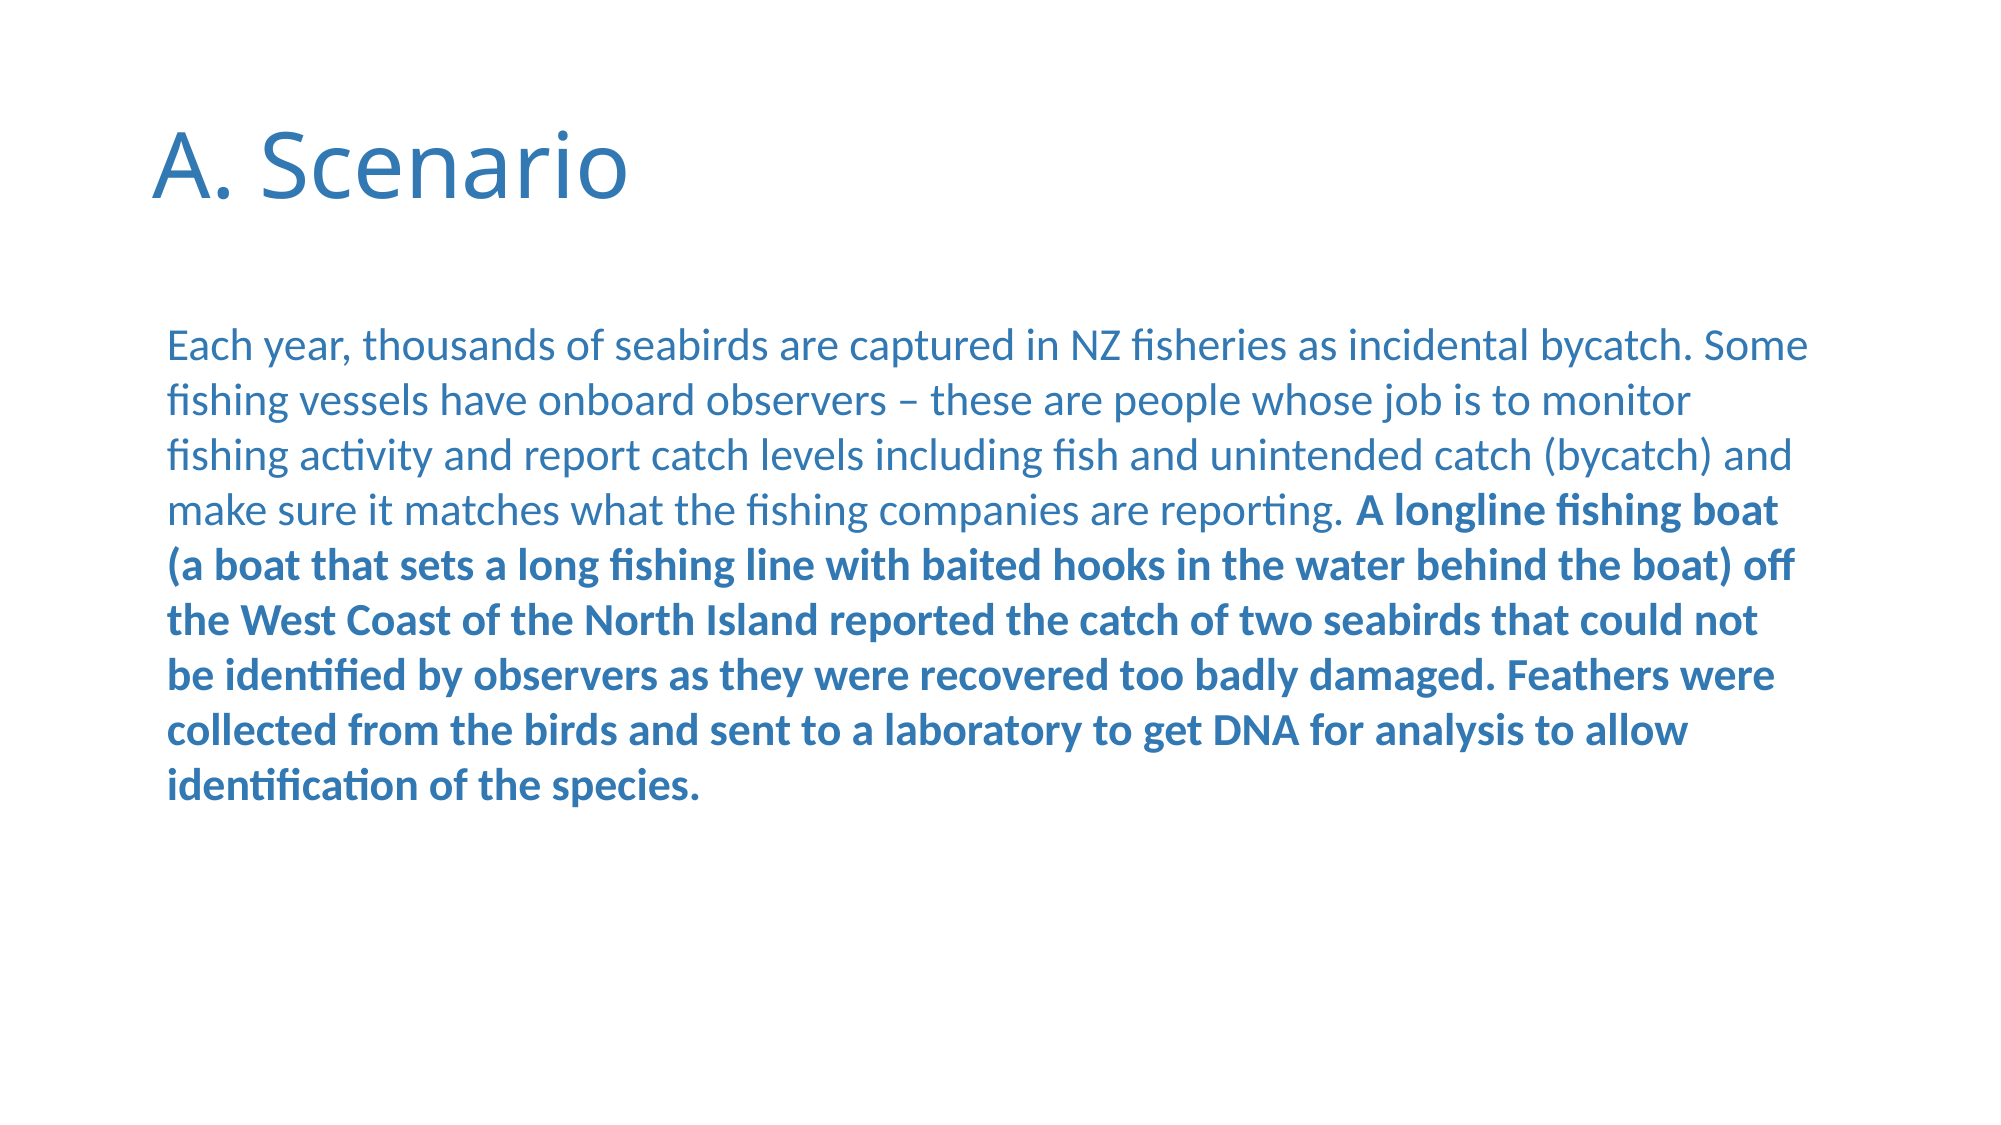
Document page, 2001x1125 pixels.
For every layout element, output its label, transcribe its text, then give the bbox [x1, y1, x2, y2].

text_box Each year, thousands of seabirds are captured in NZ fisheries as incidental bycatch. Some fishing vessels have onboard observers – these are people whose job is to monitor fishing activity and report catch levels including fish and unintended catch (bycatch) and make sure it matches what the fishing companies are reporting. A longline fishing boat (a boat that sets a long fishing line with baited hooks in the water behind the boat) off the West Coast of the North Island reported the catch of two seabirds that could not be identified by observers as they were recovered too badly damaged. Feathers were collected from the birds and sent to a laboratory to get DNA for analysis to allow identification of the species. [137, 307, 1830, 817]
title A. Scenario [137, 59, 1863, 278]
